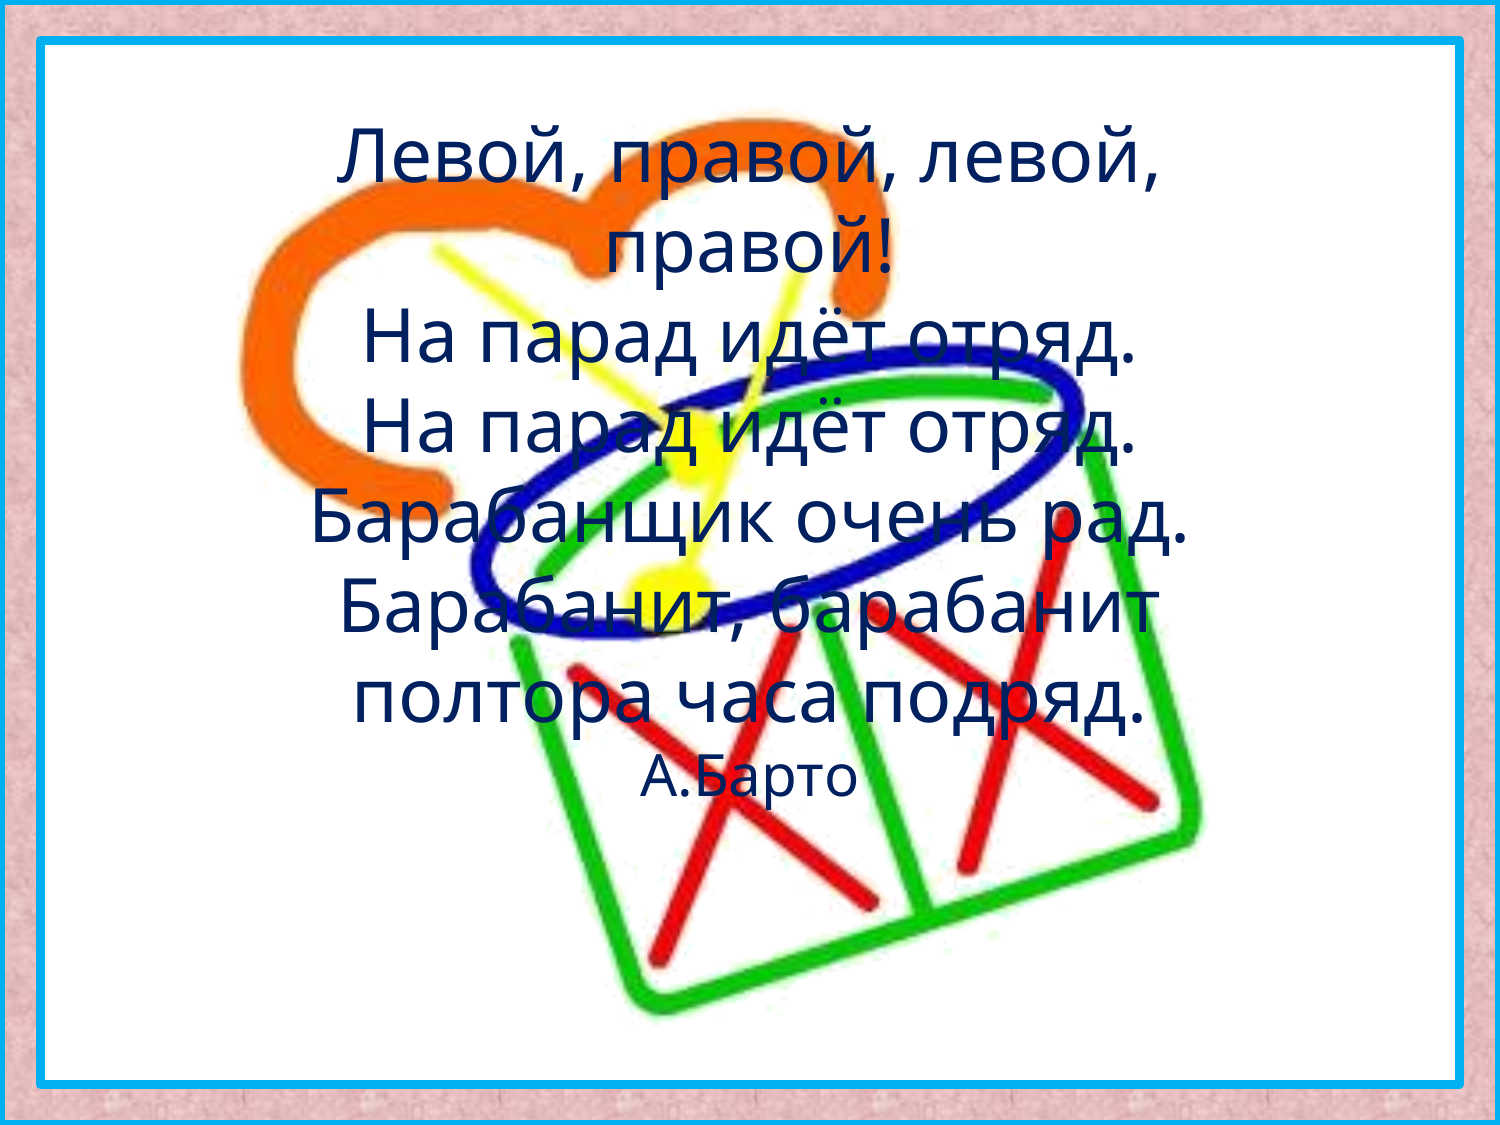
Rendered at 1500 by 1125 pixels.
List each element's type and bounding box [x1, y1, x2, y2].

text_box [0, 0, 1500, 1125]
picture [206, 66, 1253, 1053]
